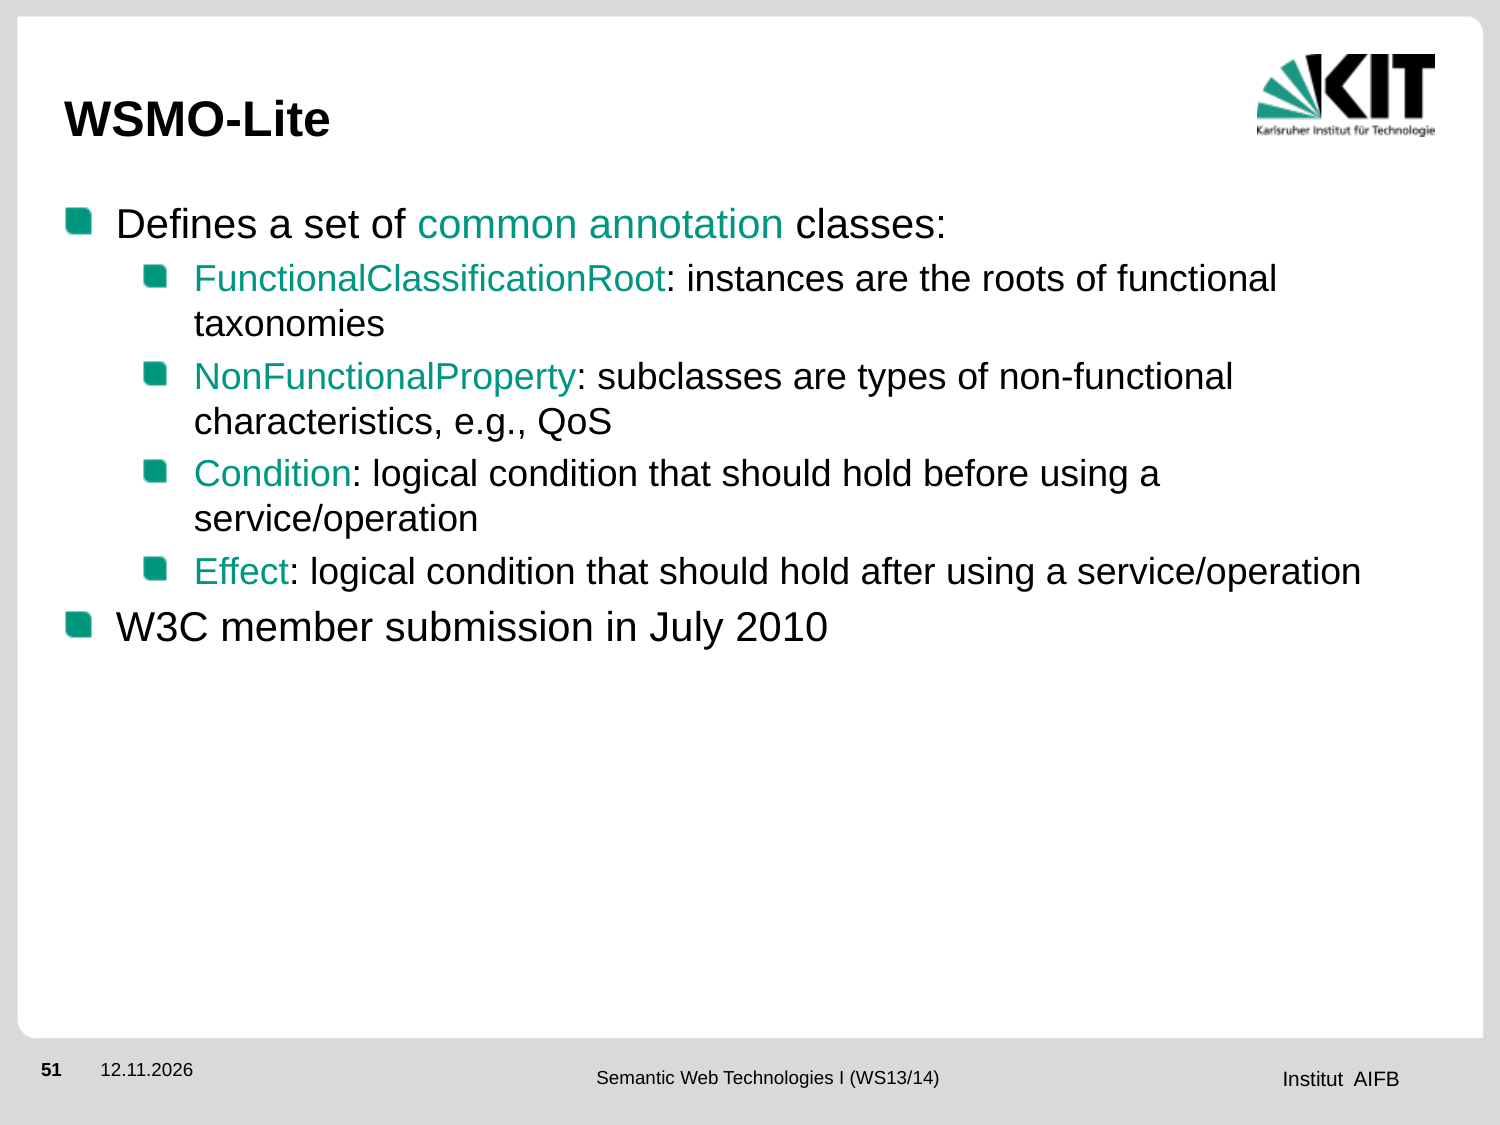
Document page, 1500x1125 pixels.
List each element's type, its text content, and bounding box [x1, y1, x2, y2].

title WSMO-Lite [64, 54, 1198, 147]
picture [0, 0, 1500, 1125]
list Defines a set of common annotation classes: FunctionalClassificationRoot: instances are the roots of functional taxonomies NonFunctionalProperty: subclasses are types of non-functional characteristics, e.g., QoS Condition: logical condition that should hold before using a service/operation Effect: logical condition that should hold after using a service/operation W3C member submission in July 2010 [64, 196, 1436, 1000]
